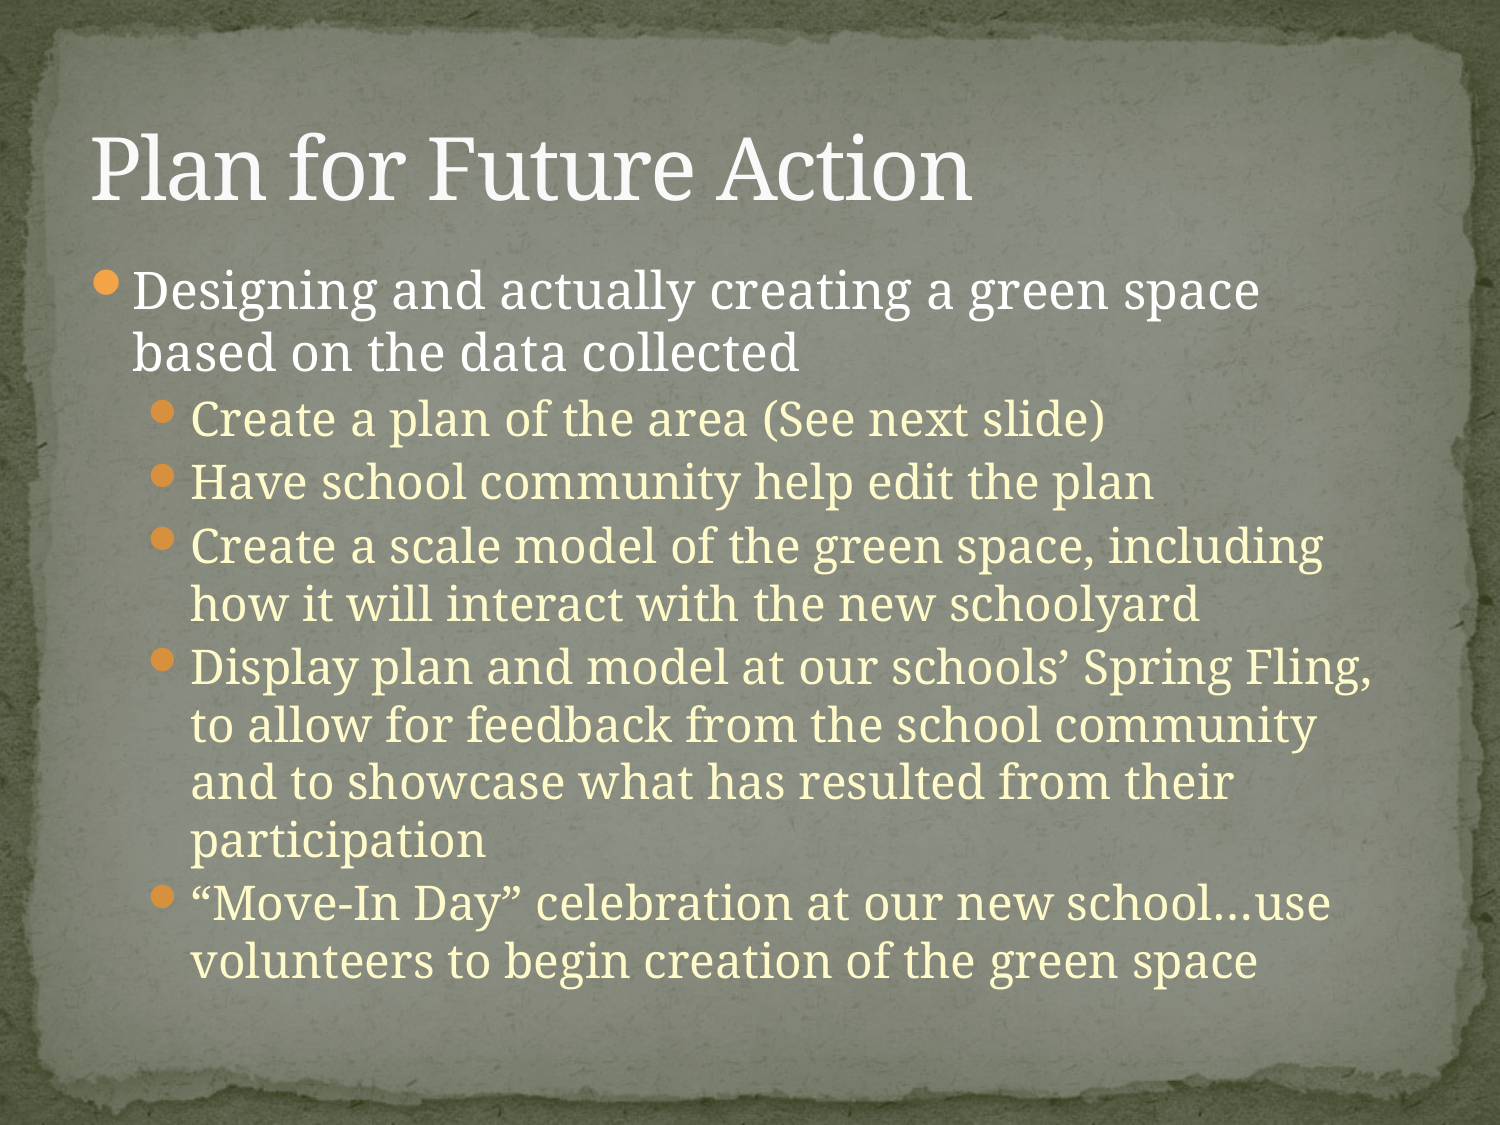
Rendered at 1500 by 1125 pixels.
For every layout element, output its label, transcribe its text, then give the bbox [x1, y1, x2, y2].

list Designing and actually creating a green space based on the data collected Create a plan of the area (See next slide) Have school community help edit the plan Create a scale model of the green space, including how it will interact with the new schoolyard Display plan and model at our schools’ Spring Fling, to allow for feedback from the school community and to showcase what has resulted from their participation “Move-In Day” celebration at our new school…use volunteers to begin creation of the green space [75, 249, 1425, 1000]
title Plan for Future Action [74, 24, 1425, 225]
